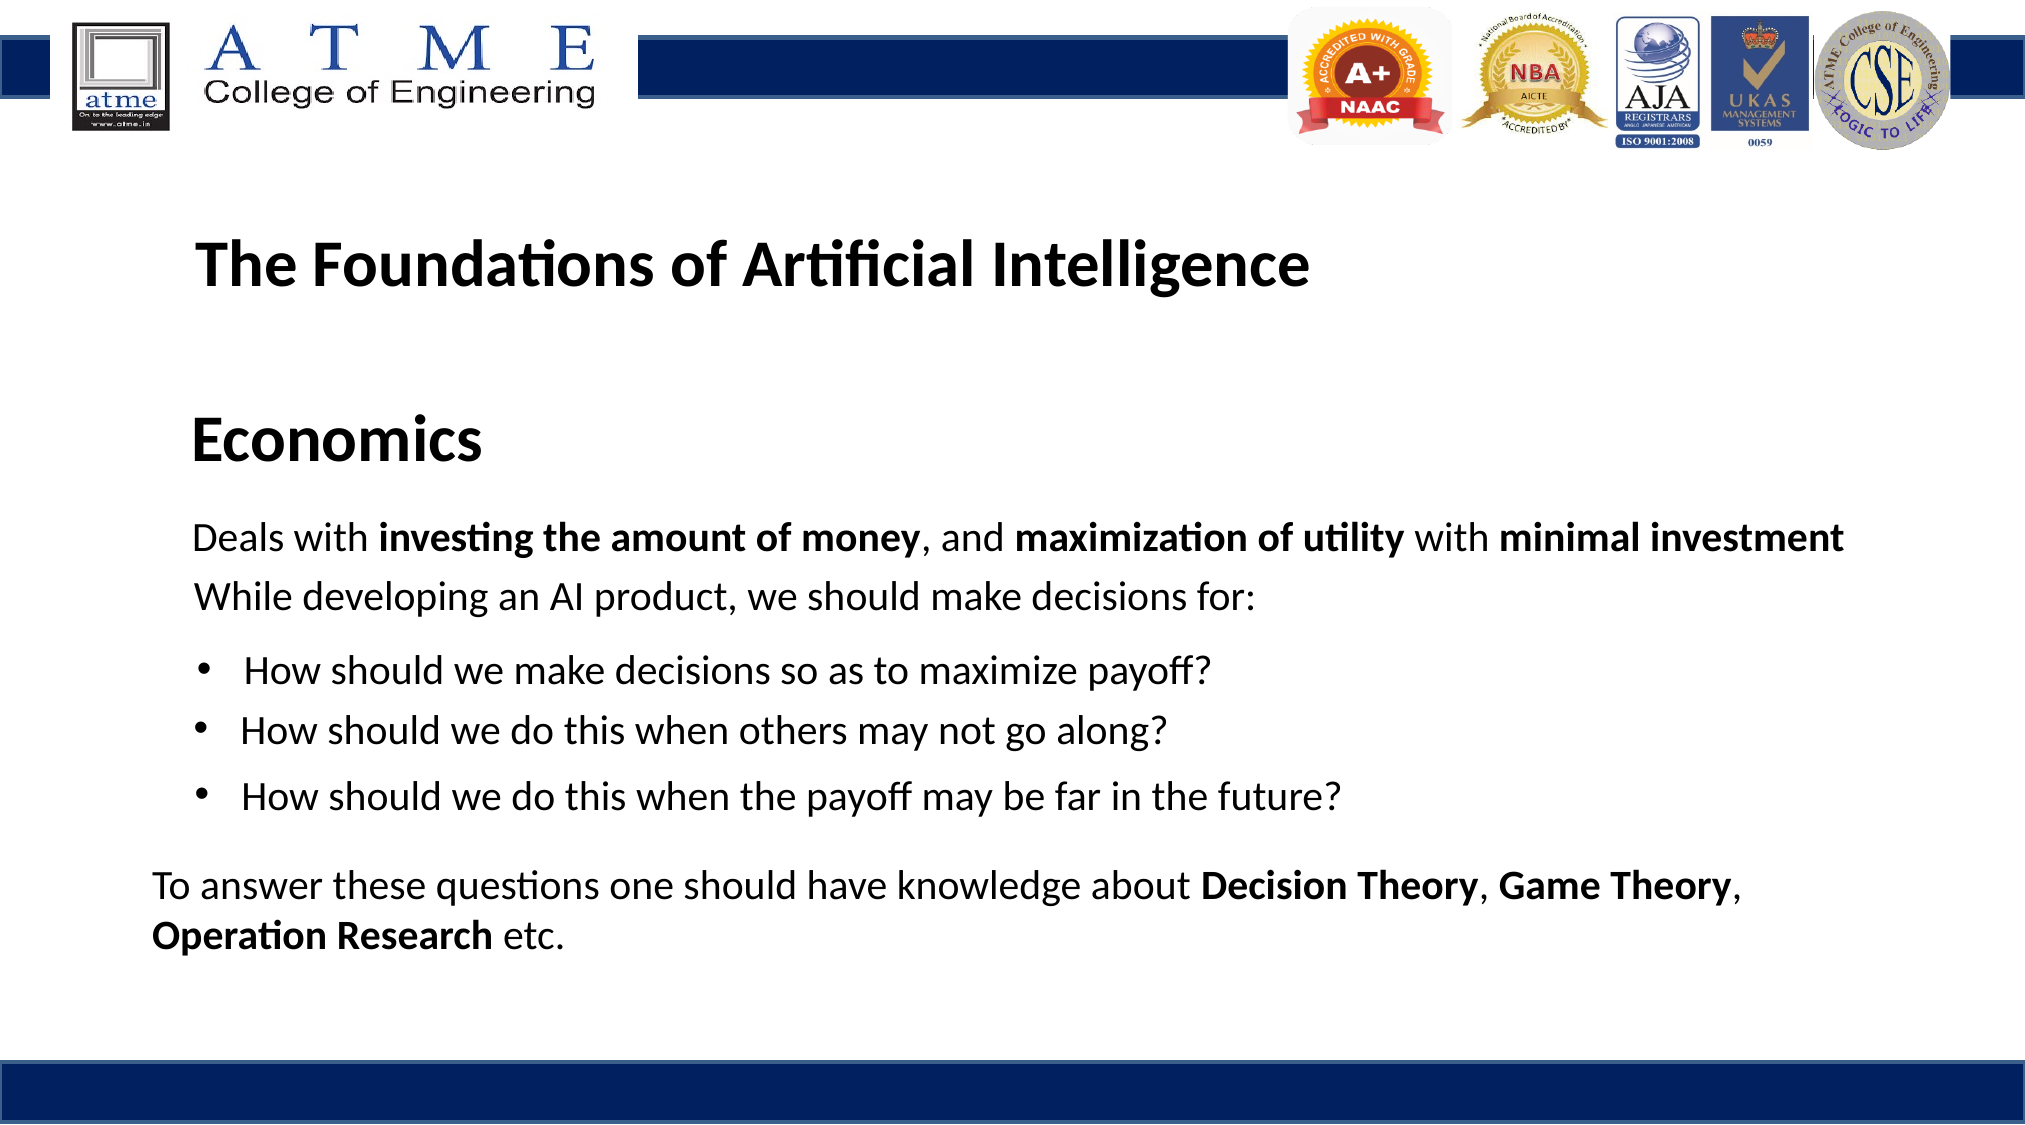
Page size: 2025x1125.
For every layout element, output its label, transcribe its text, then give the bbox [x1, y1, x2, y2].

text_box How should we do this when the payoff may be far in the future? [179, 760, 1359, 826]
text_box To answer these questions one should have knowledge about Decision Theory, Game Theory, Operation Research etc. [137, 850, 1842, 966]
picture [50, 0, 638, 150]
picture [1814, 9, 1951, 151]
text_box Economics [176, 387, 499, 483]
text_box While developing an AI product, we should make decisions for: [179, 561, 1273, 627]
text_box Deals with investing the amount of money, and maximization of utility with minimal investment [177, 501, 1870, 567]
text_box How should we make decisions so as to maximize payoff? [182, 635, 1228, 701]
picture [1287, 6, 1813, 150]
text_box The Foundations of Artificial Intelligence [180, 212, 1327, 308]
text_box How should we do this when others may not go along? [178, 695, 1185, 760]
